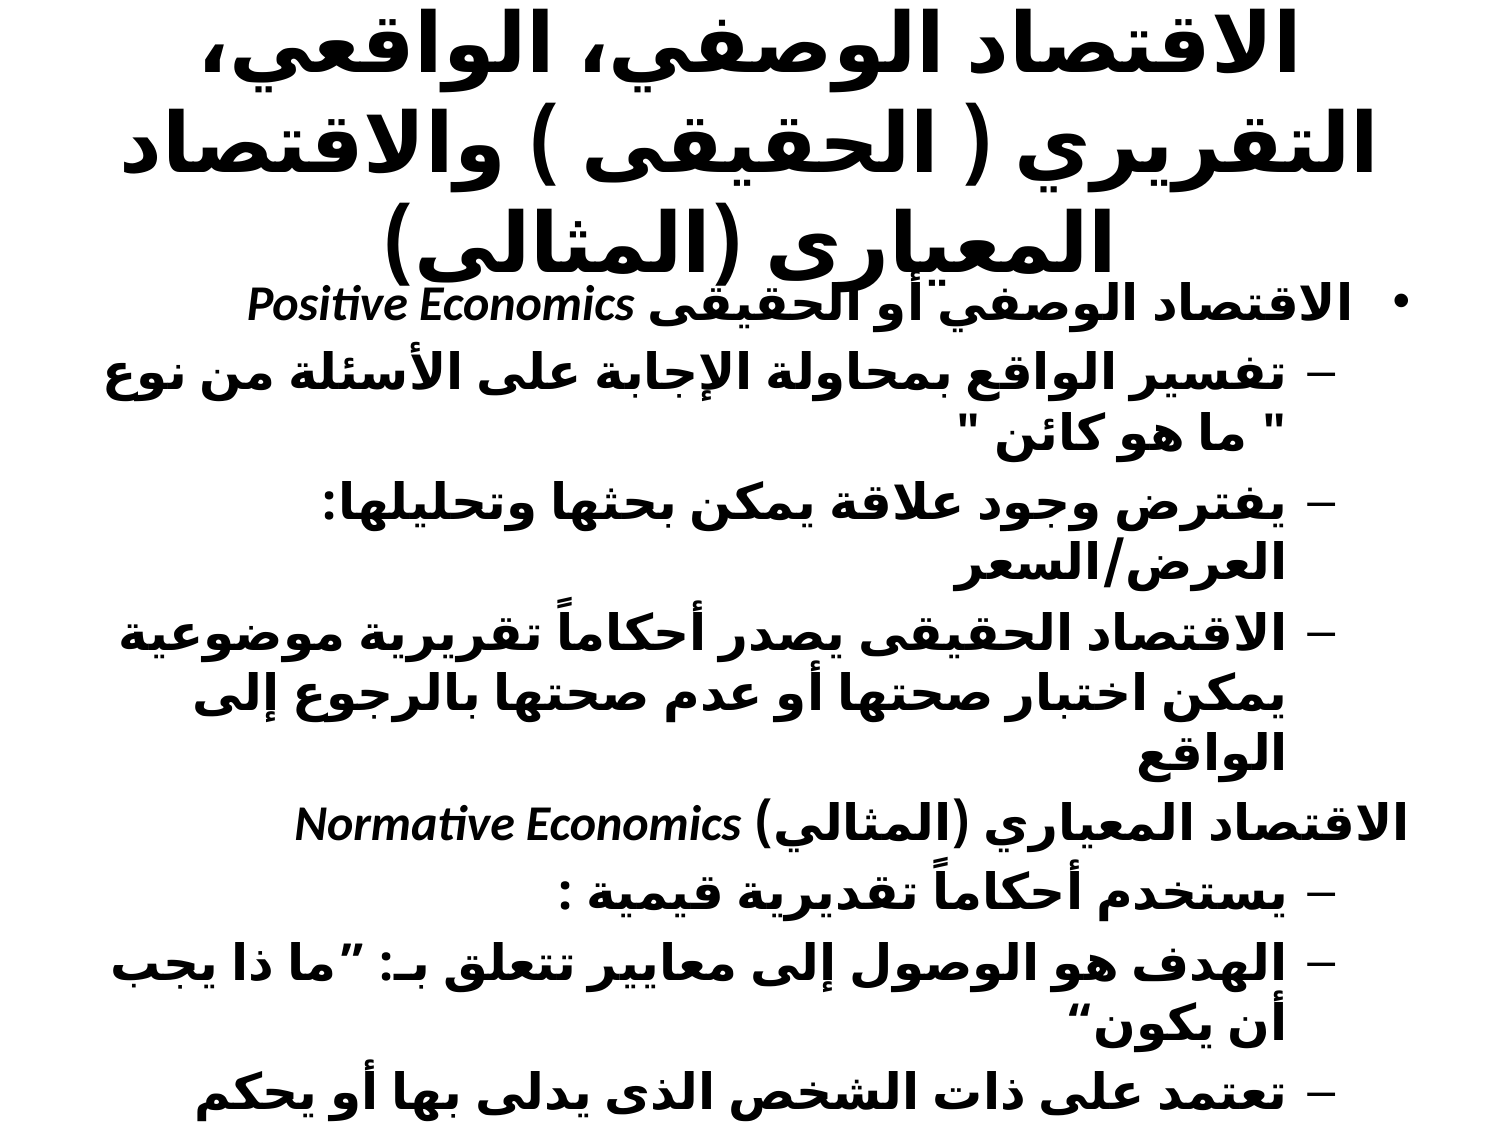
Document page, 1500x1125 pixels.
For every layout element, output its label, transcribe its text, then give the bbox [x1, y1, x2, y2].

title الاقتصاد الوصفي، الواقعي، التقريري ( الحقيقى ) والاقتصاد المعيارى (المثالى) [75, 45, 1425, 233]
list الاقتصاد الوصفي أو الحقيقى Positive Economics تفسير الواقع بمحاولة الإجابة على الأسئلة من نوع " ما هو كائن " يفترض وجود علاقة يمكن بحثها وتحليلها: العرض/السعر الاقتصاد الحقيقى يصدر أحكاماً تقريرية موضوعية يمكن اختبار صحتها أو عدم صحتها بالرجوع إلى الواقع الاقتصاد المعياري (المثالي) Normative Economics يستخدم أحكاماً تقديرية قيمية : الهدف هو الوصول إلى معايير تتعلق بـ: ”ما ذا يجب أن يكون“ تعتمد على ذات الشخص الذى يدلى بها أو يحكم فيها من حيث حالته النفسية وانتمائه الإجتماعى والفكرى [75, 262, 1425, 1005]
